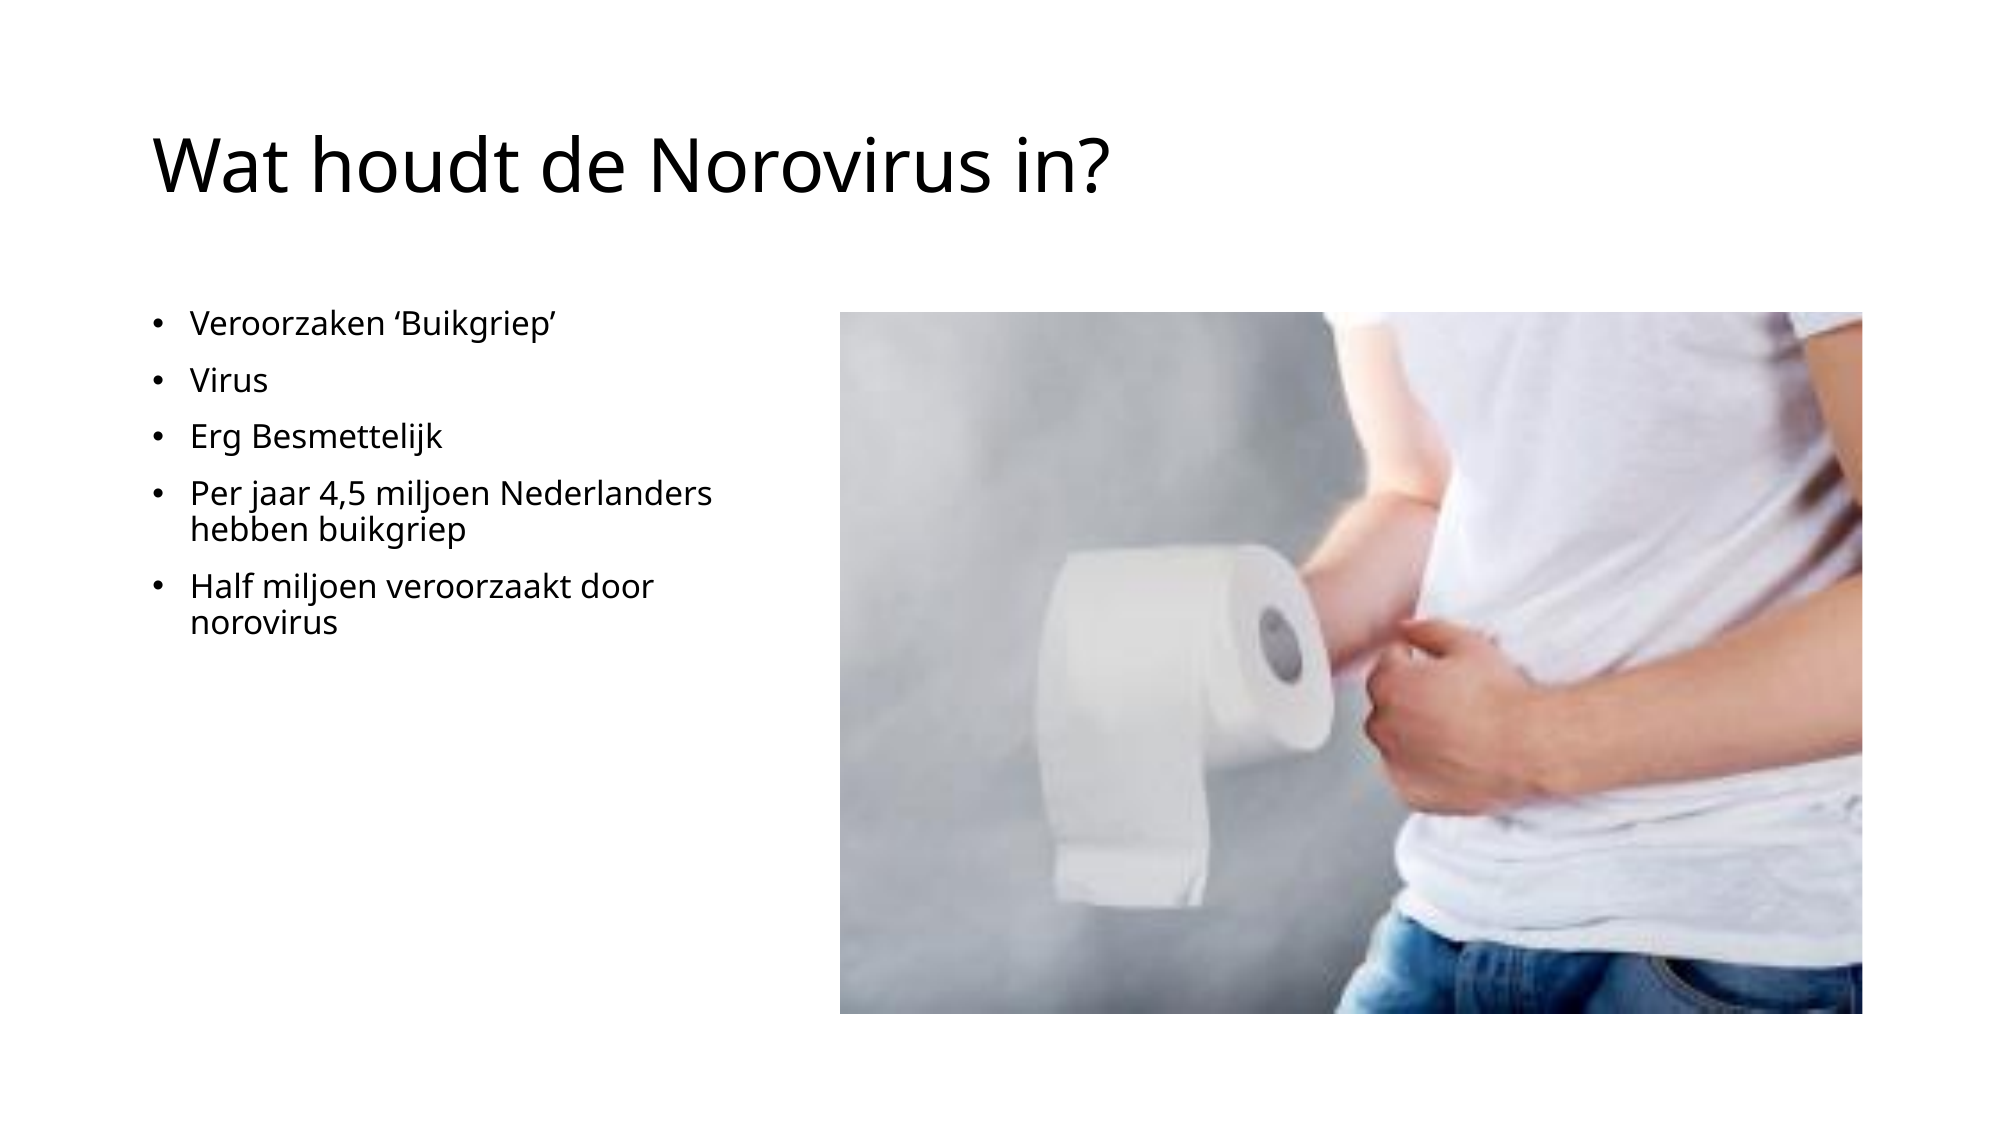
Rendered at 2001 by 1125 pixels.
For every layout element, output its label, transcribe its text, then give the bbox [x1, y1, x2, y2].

title Wat houdt de Norovirus in? [137, 59, 1863, 278]
list Veroorzaken ‘Buikgriep’ Virus Erg Besmettelijk Per jaar 4,5 miljoen Nederlanders hebben buikgriep Half miljoen veroorzaakt door norovirus [137, 299, 761, 1014]
picture [839, 312, 1863, 1014]
